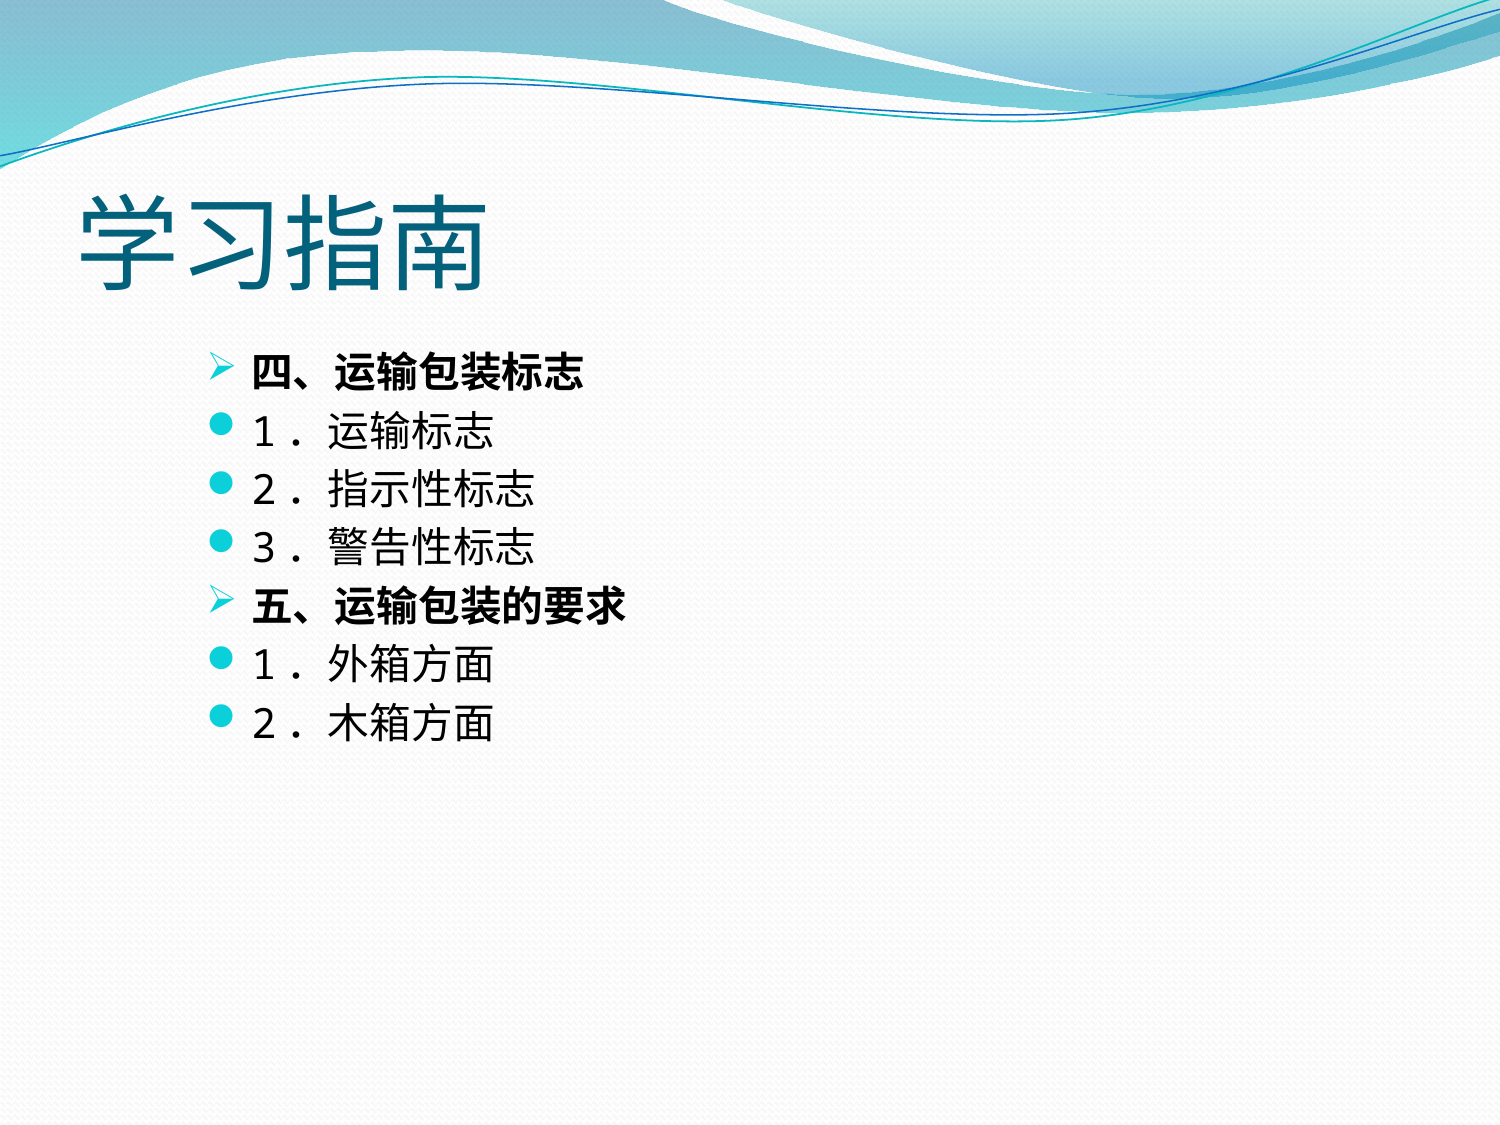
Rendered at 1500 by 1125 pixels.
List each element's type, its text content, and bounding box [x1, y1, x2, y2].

list 四、运输包装标志 1．运输标志 2．指示性标志 3．警告性标志 五、运输包装的要求 1．外箱方面 2．木箱方面 [191, 338, 1500, 1059]
title 学习指南 [75, 115, 1425, 303]
